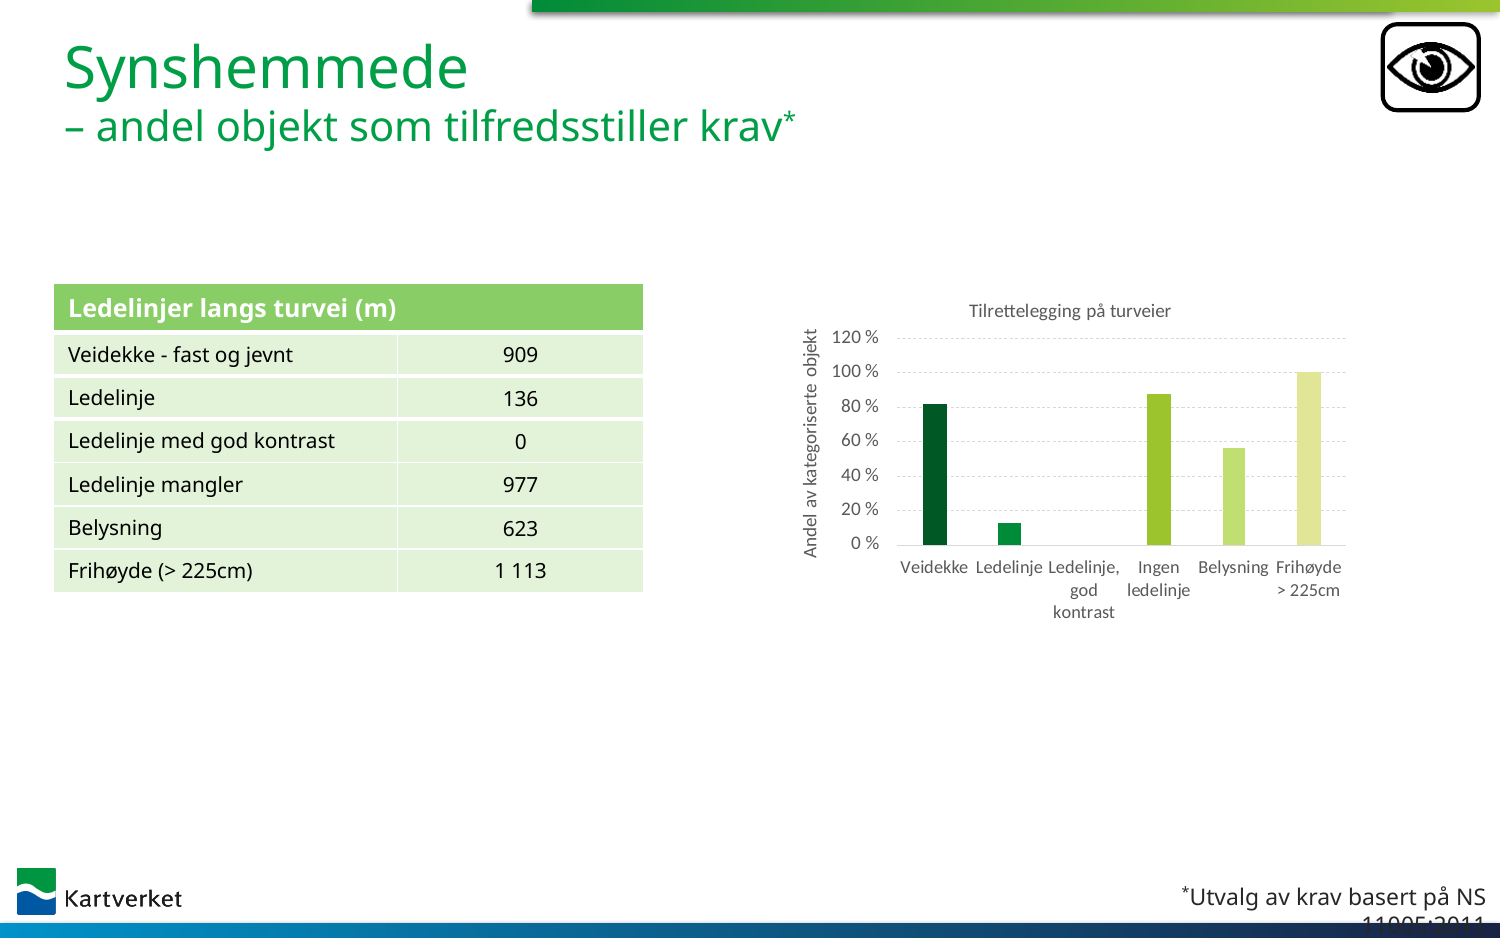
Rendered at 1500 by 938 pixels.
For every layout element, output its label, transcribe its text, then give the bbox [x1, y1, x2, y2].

table_cell 0 [398, 421, 643, 462]
table_cell Veidekke - fast og jevnt [54, 335, 397, 374]
table_cell 909 [398, 335, 643, 374]
table_cell Belysning [54, 507, 397, 548]
text_box Synshemmede – andel objekt som tilfredsstiller krav* [49, 24, 1431, 158]
table_cell Ledelinje [54, 378, 397, 417]
text_box *Utvalg av krav basert på NS 11005:2011 [1068, 873, 1500, 938]
table_cell 1 113 [398, 550, 643, 592]
table_cell 623 [398, 507, 643, 548]
picture [791, 291, 1349, 630]
table_cell Ledelinje med god kontrast [54, 421, 397, 462]
table_cell 136 [398, 378, 643, 417]
table_cell 977 [398, 463, 643, 505]
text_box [1382, 24, 1480, 111]
table_cell Ledelinje mangler [54, 463, 397, 505]
table_cell Frihøyde (> 225cm) [54, 550, 397, 592]
table_header Ledelinjer langs turvei (m) [54, 284, 643, 330]
